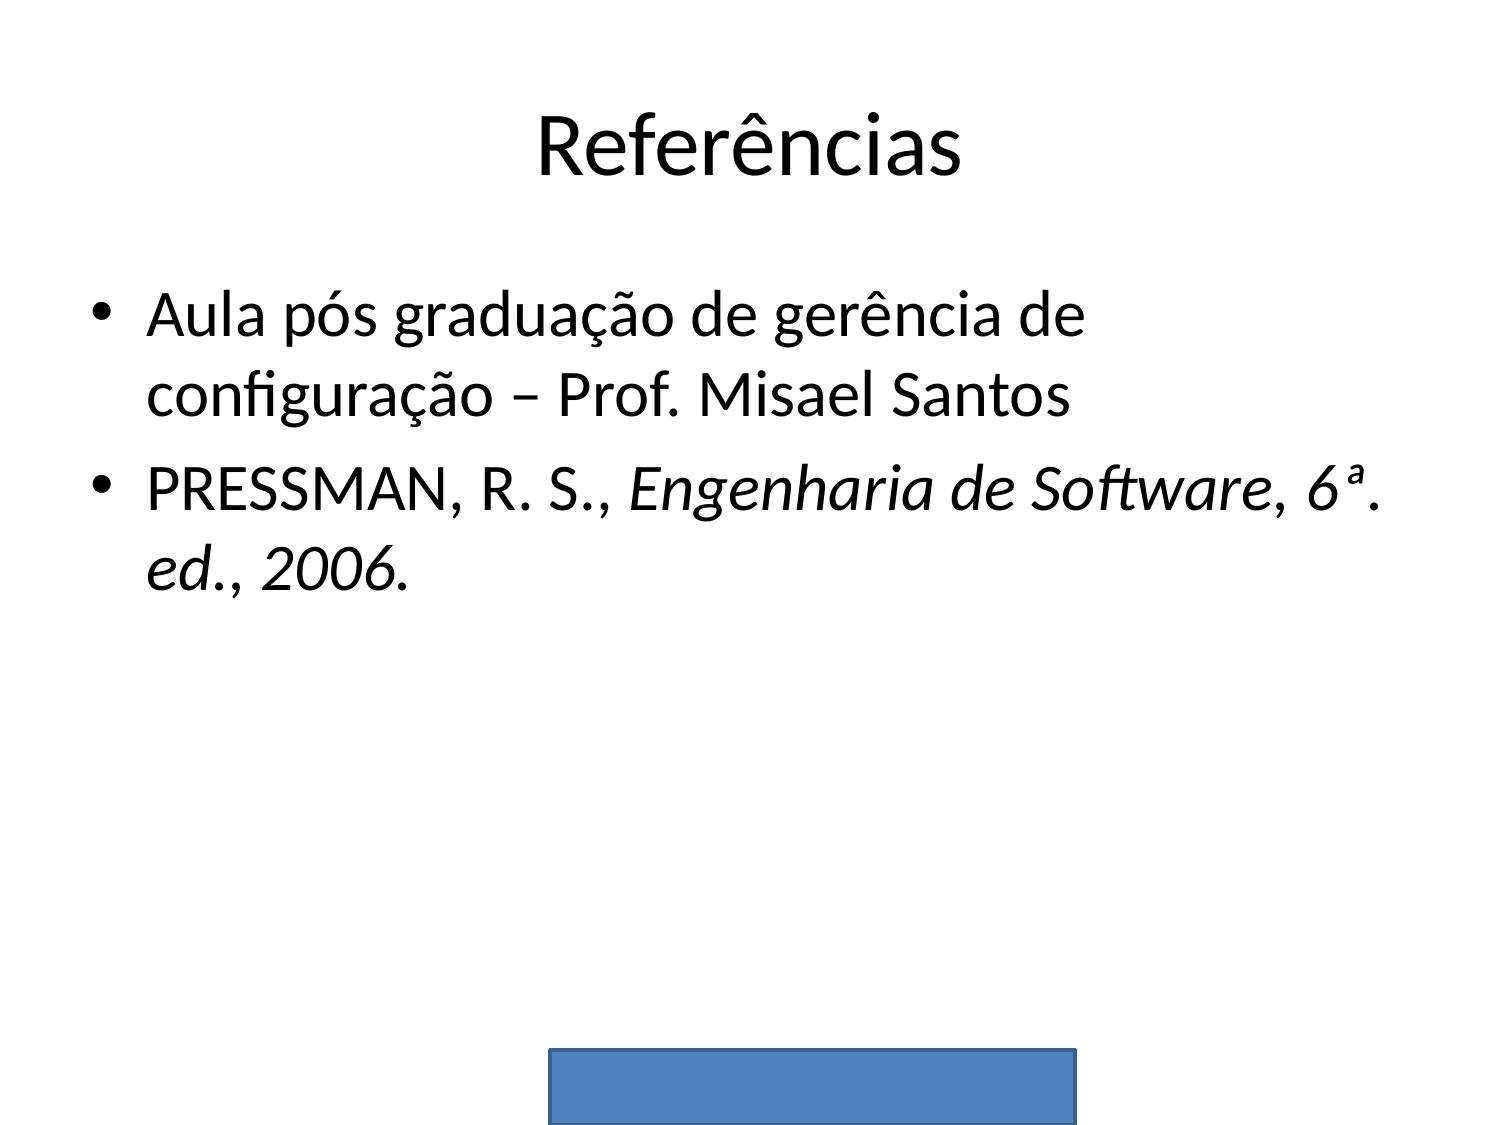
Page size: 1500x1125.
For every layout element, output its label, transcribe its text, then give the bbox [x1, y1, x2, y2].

list Aula pós graduação de gerência de configuração – Prof. Misael Santos PRESSMAN, R. S., Engenharia de Software, 6ª. ed., 2006. [75, 262, 1425, 1005]
title Referências [75, 45, 1425, 233]
text_box [548, 1048, 1077, 1125]
